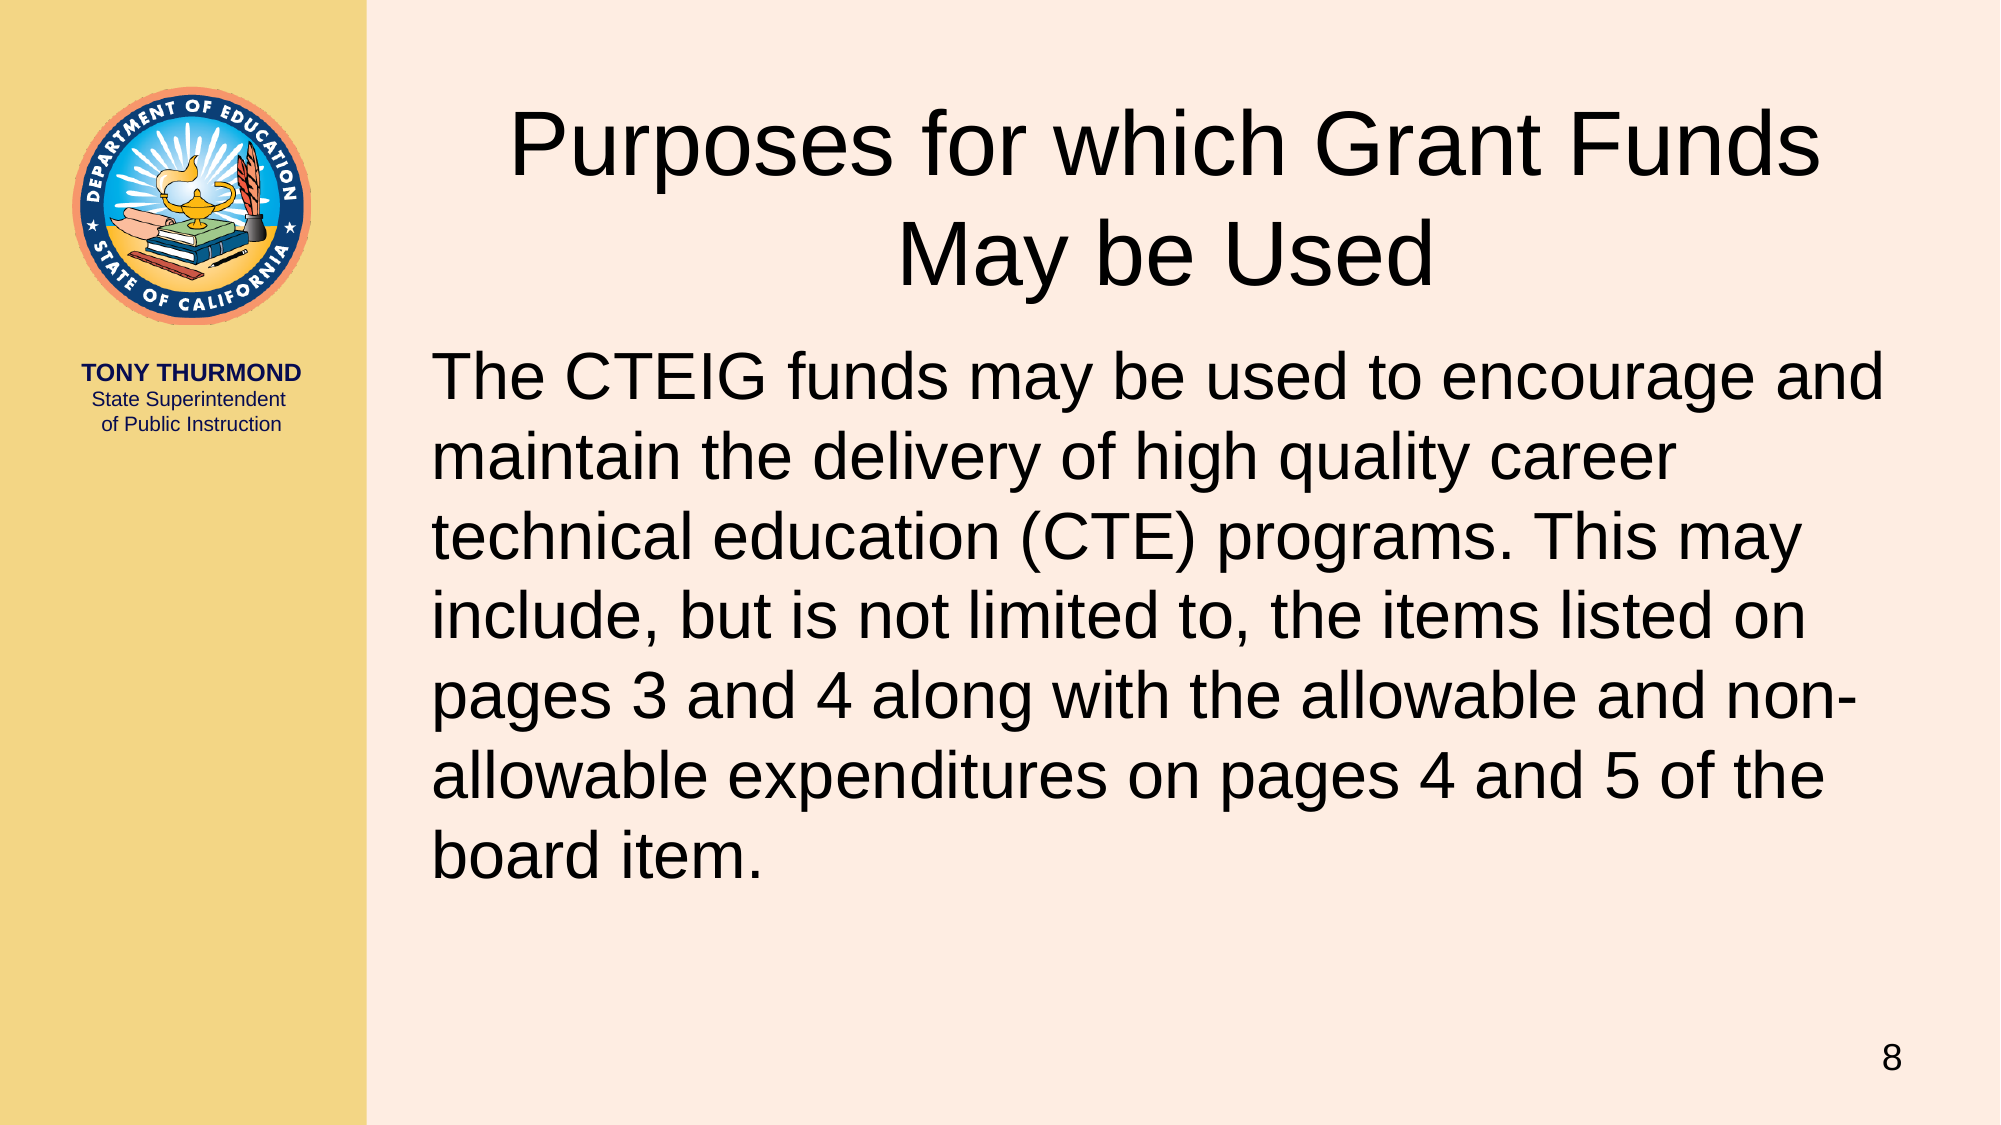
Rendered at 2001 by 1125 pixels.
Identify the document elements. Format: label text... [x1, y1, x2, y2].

list The CTEIG funds may be used to encourage and maintain the delivery of high quality career technical education (CTE) programs. This may include, but is not limited to, the items listed on pages 3 and 4 along with the allowable and non-allowable expenditures on pages 4 and 5 of the board item. [416, 324, 1917, 1000]
title Purposes for which Grant Funds May be Used [416, 99, 1917, 288]
picture [72, 86, 311, 325]
slide_number 8 [1551, 1025, 1918, 1100]
